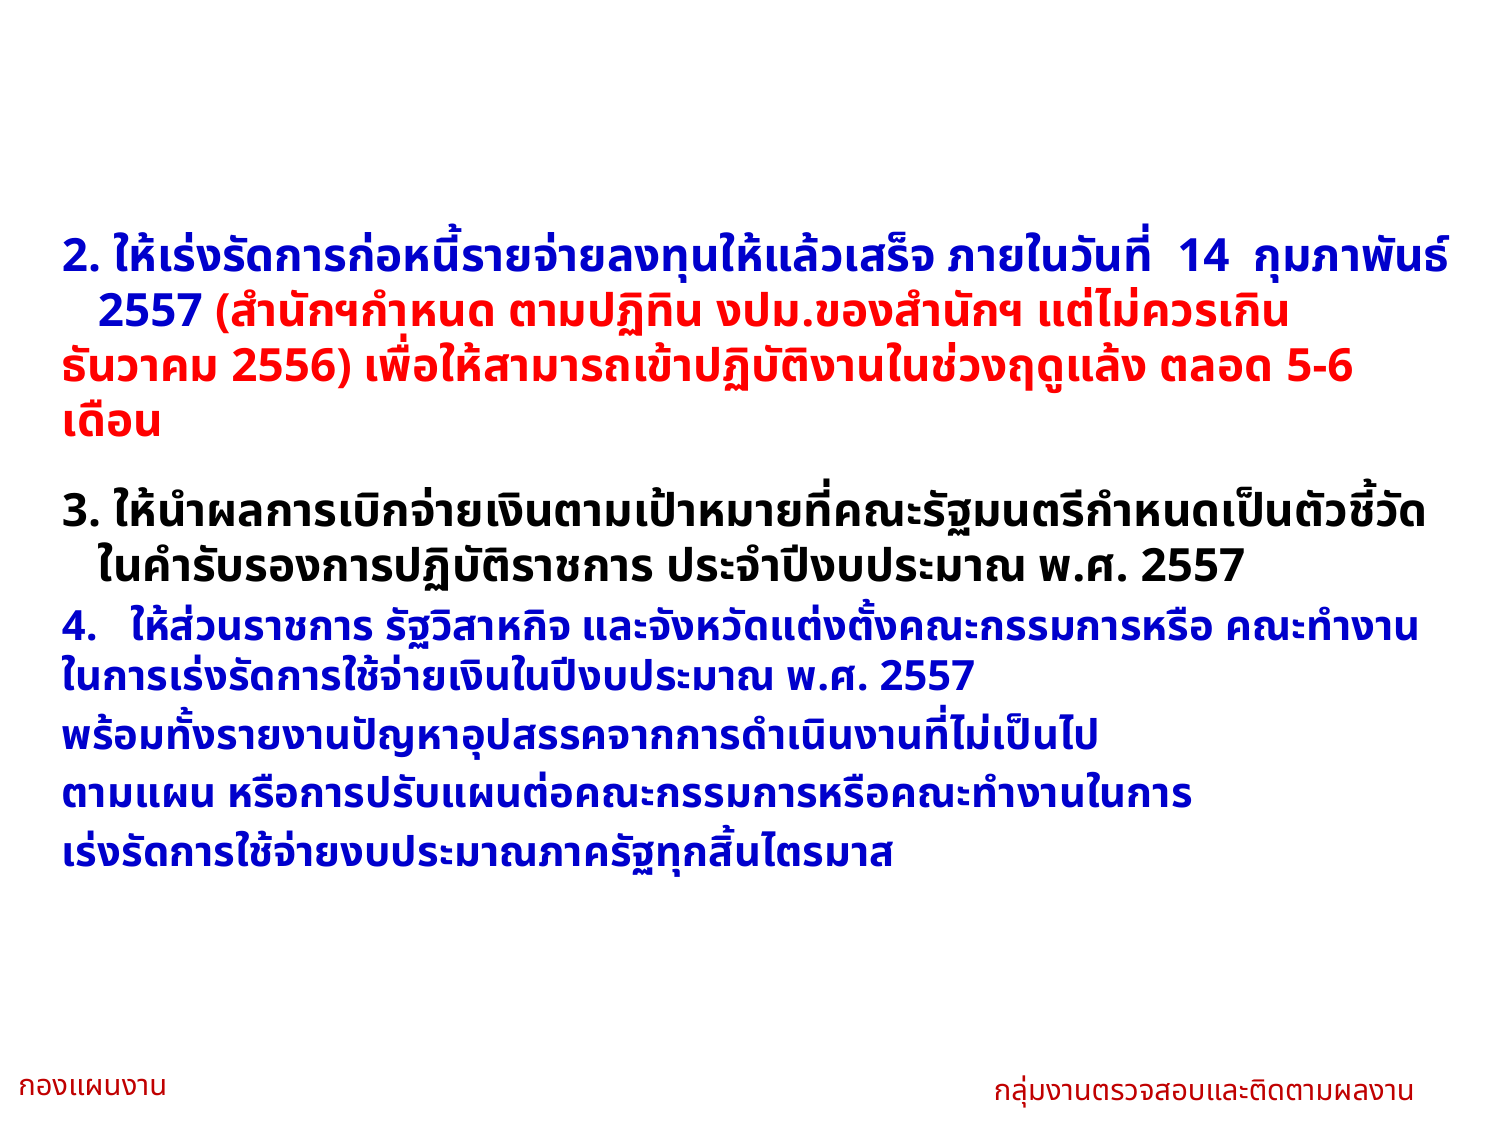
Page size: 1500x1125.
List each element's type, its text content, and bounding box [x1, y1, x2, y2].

text_box กลุ่มงานตรวจสอบและติดตามผลงาน [979, 1064, 1431, 1115]
list 2. ให้เร่งรัดการก่อหนี้รายจ่ายลงทุนให้แล้วเสร็จ ภายในวันที่ 14 กุมภาพันธ์ 2557 (สำนักฯกำหนด ตามปฏิทิน งปม.ของสำนักฯ แต่ไม่ควรเกิน ธันวาคม 2556) เพื่อให้สามารถเข้าปฏิบัติงานในช่วงฤดูแล้ง ตลอด 5-6 เดือน 3. ให้นำผลการเบิกจ่ายเงินตามเป้าหมายที่คณะรัฐมนตรีกำหนดเป็นตัวชี้วัด ในคำรับรองการปฏิบัติราชการ ประจำปีงบประมาณ พ.ศ. 2557 4. ให้ส่วนราชการ รัฐวิสาหกิจ และจังหวัดแต่งตั้งคณะกรรมการหรือ คณะทำงานในการเร่งรัดการใช้จ่ายเงินในปีงบประมาณ พ.ศ. 2557 พร้อมทั้งรายงานปัญหาอุปสรรคจากการดำเนินงานที่ไม่เป็นไป ตามแผน หรือการปรับแผนต่อคณะกรรมการหรือคณะทำงานในการ เร่งรัดการใช้จ่ายงบประมาณภาครัฐทุกสิ้นไตรมาส [46, 163, 1466, 1105]
text_box กองแผนงาน [3, 1059, 183, 1109]
